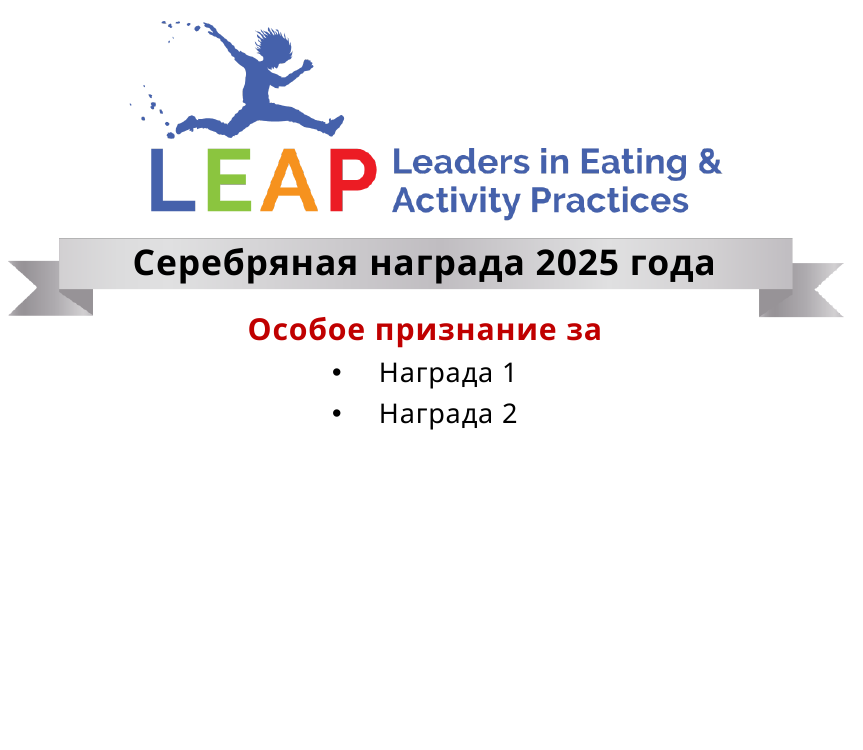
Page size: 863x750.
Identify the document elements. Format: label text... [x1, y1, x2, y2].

picture [1, 0, 863, 338]
title Серебряная награда 2025 года [65, 239, 784, 290]
list Особое признание за Награда 1 Награда 2 [92, 307, 758, 603]
